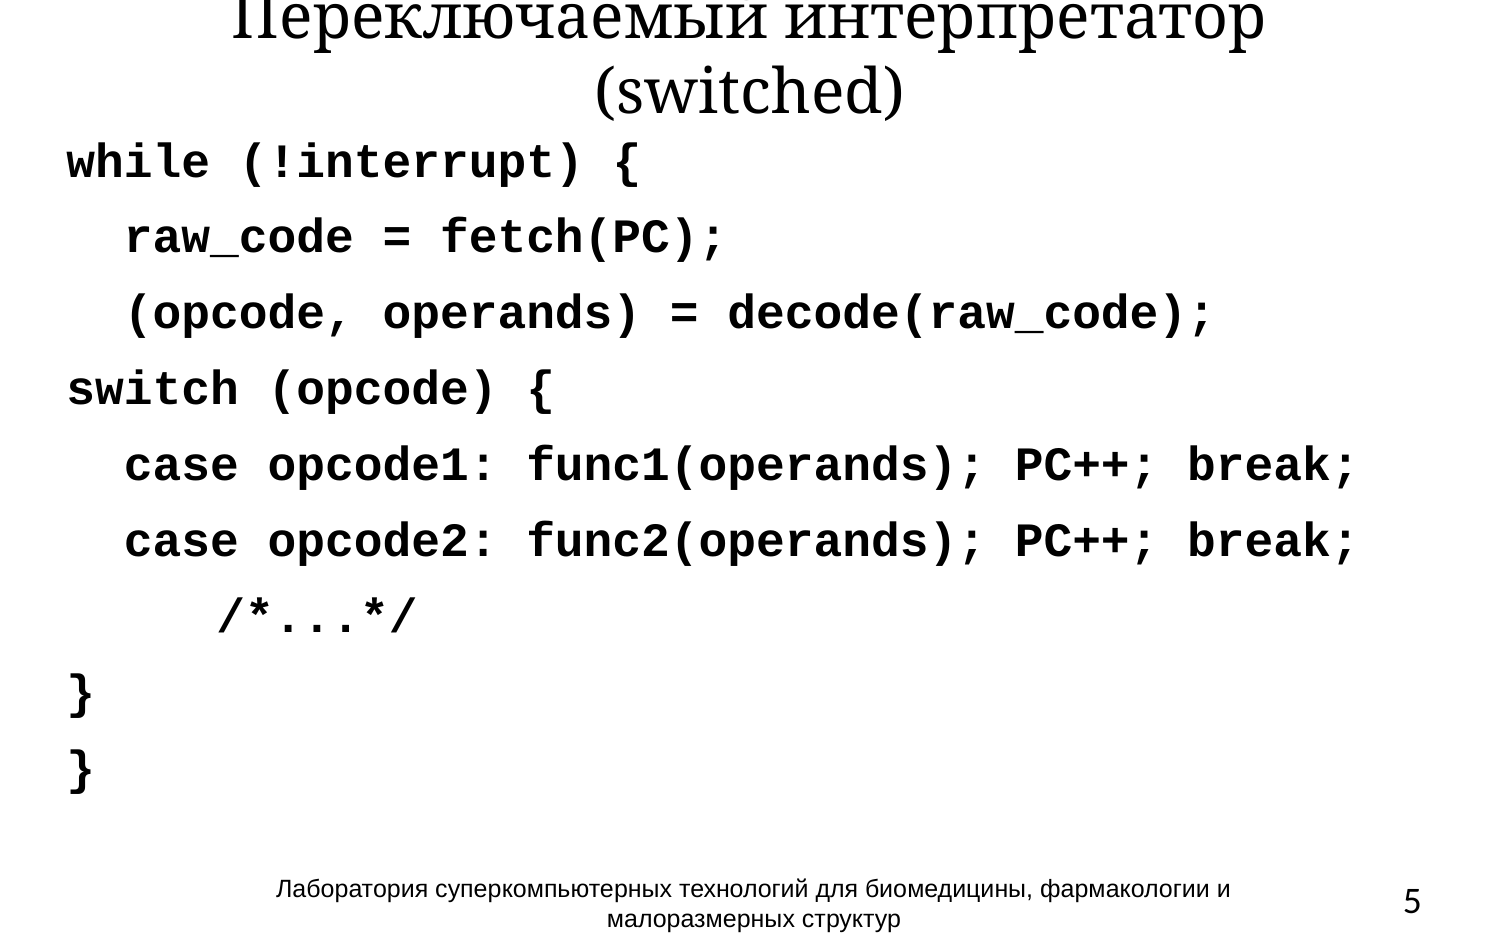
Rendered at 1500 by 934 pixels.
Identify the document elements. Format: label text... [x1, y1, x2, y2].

text_box Лаборатория суперкомпьютерных технологий для биомедицины, фармакологии и малоразмерных структур [171, 864, 1338, 915]
title Переключаемый интерпретатор (switched) [75, 0, 1425, 107]
text_box 5 [1387, 868, 1473, 918]
list while (!interrupt) { raw_code = fetch(PC); (opcode, operands) = decode(raw_code); switch (opcode) { case opcode1: func1(operands); PC++; break; case opcode2: func2(operands); PC++; break; /*...*/ } } [35, 129, 1473, 857]
